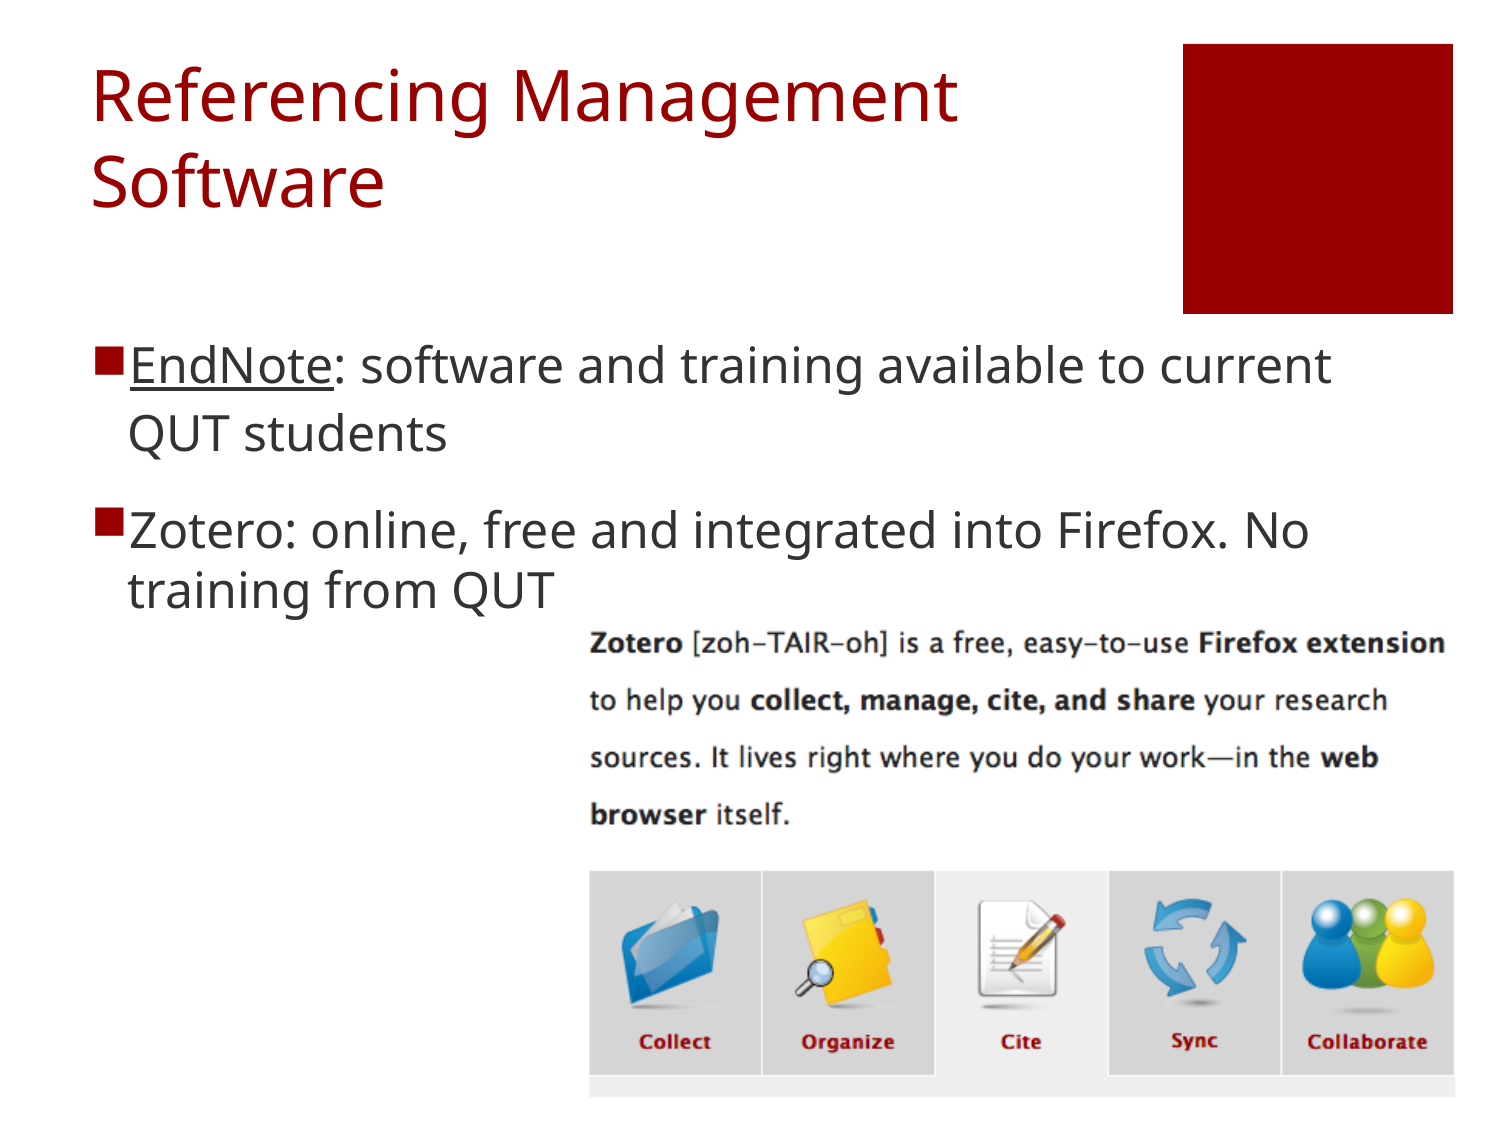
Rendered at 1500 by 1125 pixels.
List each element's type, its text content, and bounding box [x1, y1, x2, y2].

title Referencing Management Software [75, 43, 1425, 231]
list EndNote: software and training available to current QUT students Zotero: online, free and integrated into Firefox. No training from QUT [75, 325, 1425, 953]
picture [565, 618, 1468, 1097]
